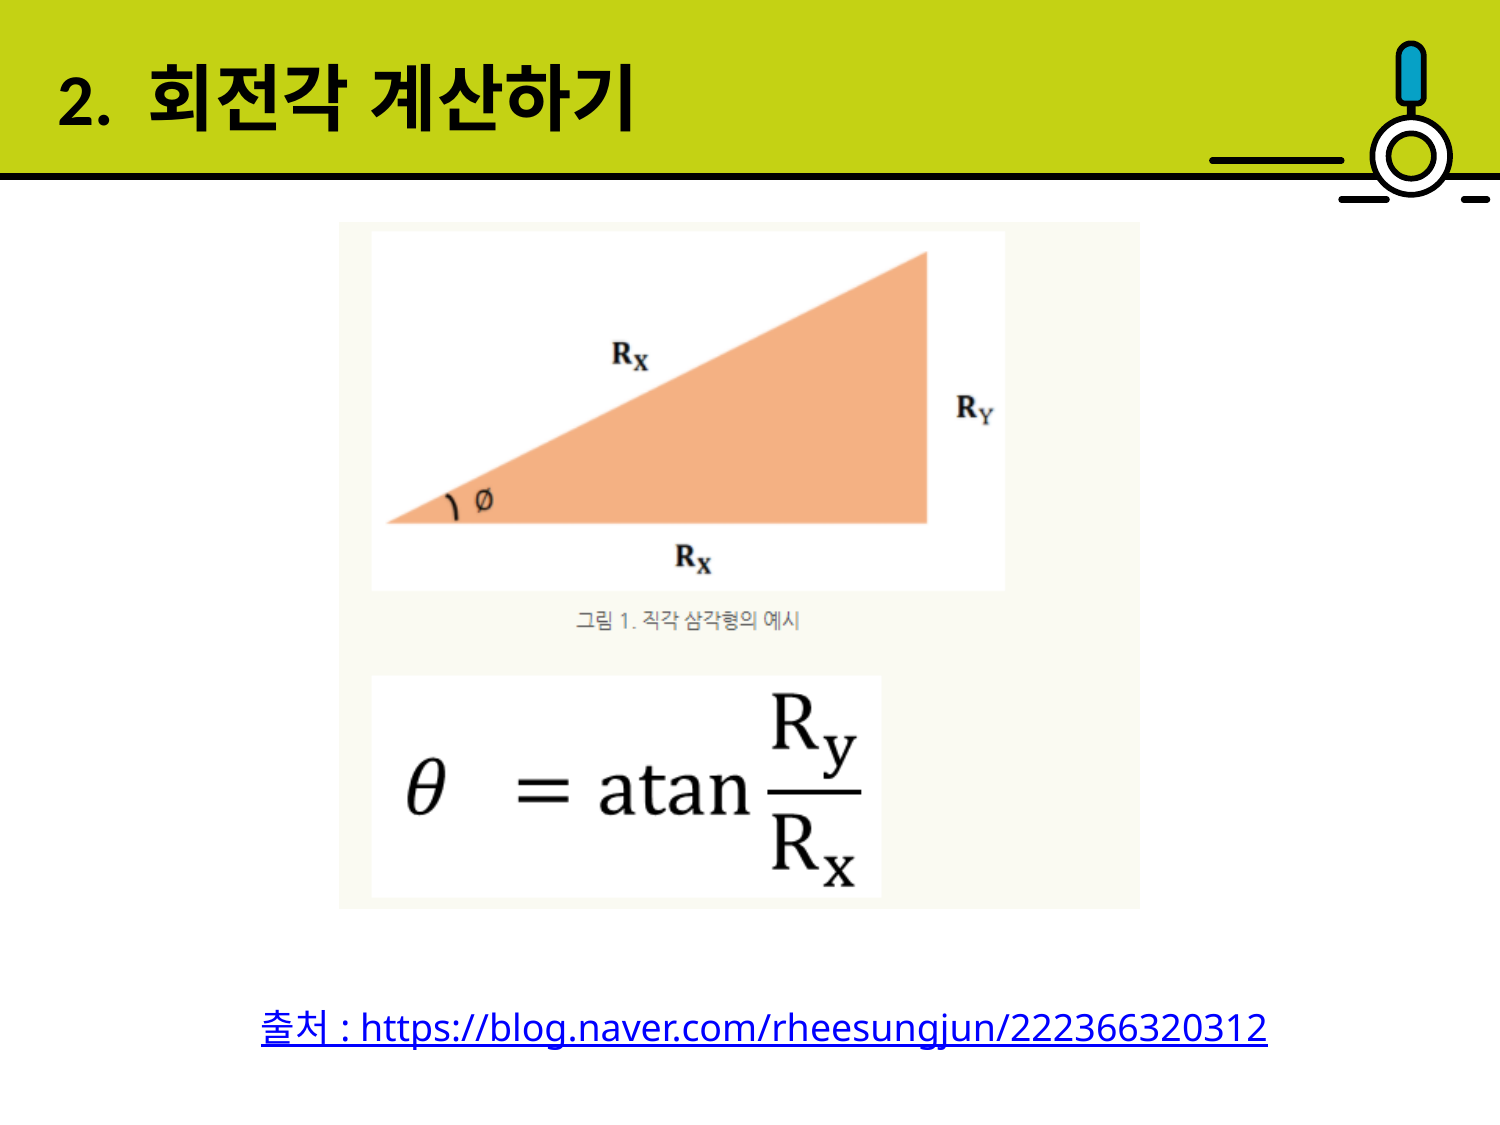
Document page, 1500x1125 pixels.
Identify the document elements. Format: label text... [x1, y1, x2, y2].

picture [339, 222, 1141, 909]
text_box 2. 회전각 계산하기 [57, 52, 1014, 140]
text_box 출처 : https://blog.naver.com/rheesungjun/222366320312 [246, 996, 1348, 1066]
